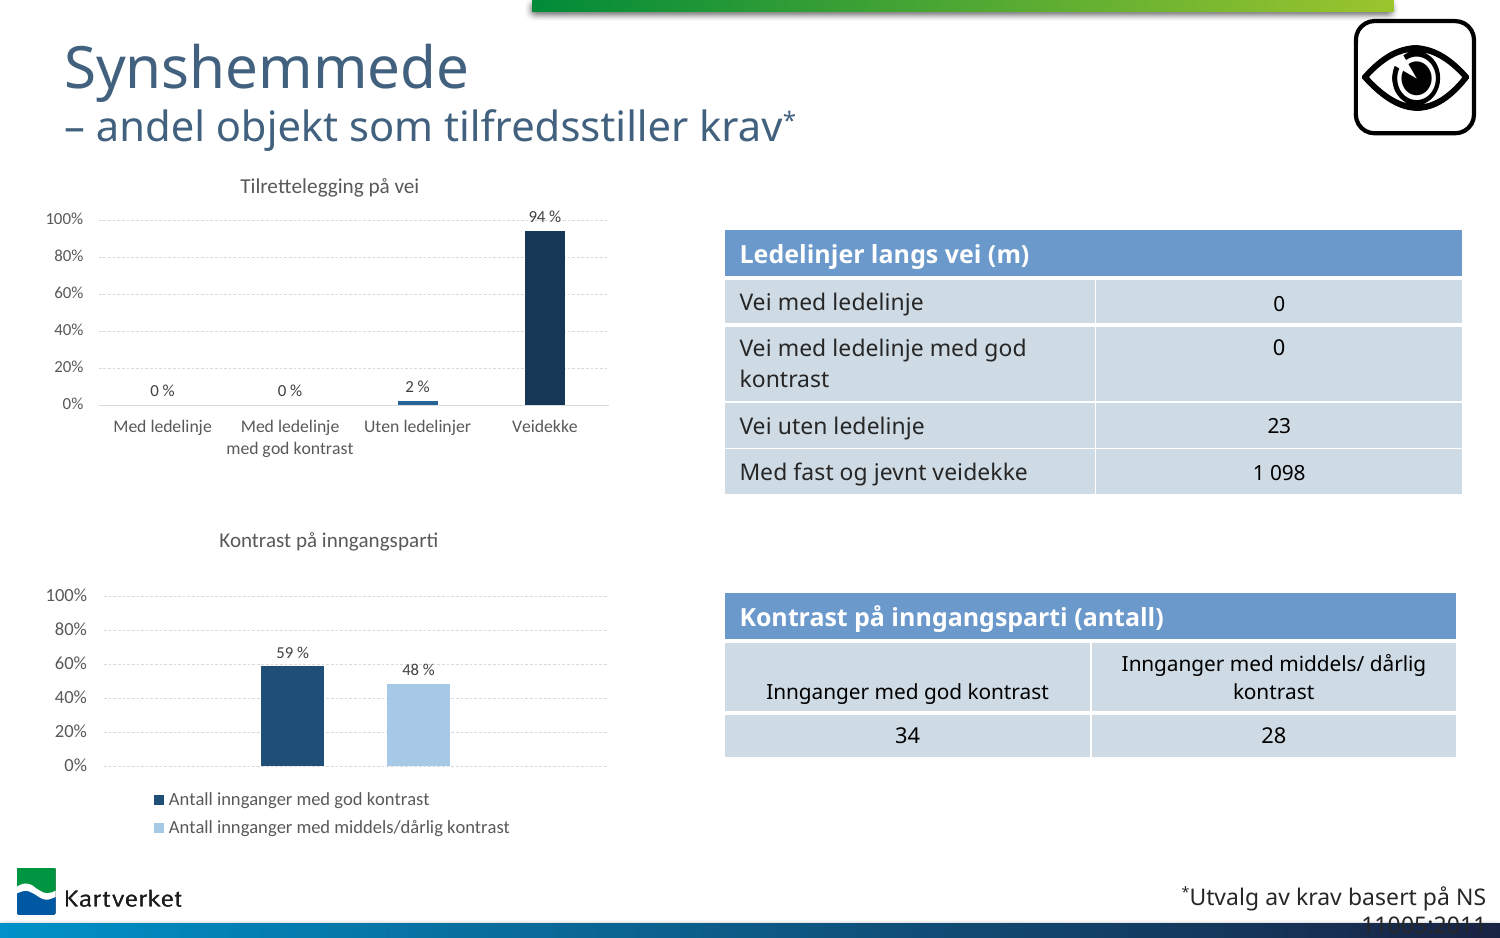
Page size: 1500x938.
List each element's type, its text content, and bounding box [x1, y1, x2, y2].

table_cell 0 [1096, 280, 1462, 323]
table_cell 1 098 [1096, 449, 1462, 494]
table_cell 34 [725, 715, 1090, 757]
table_cell 23 [1096, 403, 1462, 448]
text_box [1355, 20, 1475, 134]
text_box *Utvalg av krav basert på NS 11005:2011 [1068, 873, 1500, 938]
table_cell 0 [1096, 327, 1462, 401]
table_cell Innganger med middels/ dårlig kontrast [1092, 643, 1456, 711]
table_header Ledelinjer langs vei (m) [725, 230, 1462, 276]
picture [41, 166, 619, 492]
table_cell Med fast og jevnt veidekke [725, 449, 1095, 494]
table_cell Innganger med god kontrast [725, 643, 1090, 711]
table_cell Vei med ledelinje med god kontrast [725, 327, 1095, 401]
text_box Synshemmede – andel objekt som tilfredsstiller krav* [49, 24, 1431, 158]
picture [41, 520, 617, 846]
table_cell Vei med ledelinje [725, 280, 1095, 323]
table_header Kontrast på inngangsparti (antall) [725, 593, 1456, 639]
table_cell 28 [1092, 715, 1456, 757]
table_cell Vei uten ledelinje [725, 403, 1095, 448]
